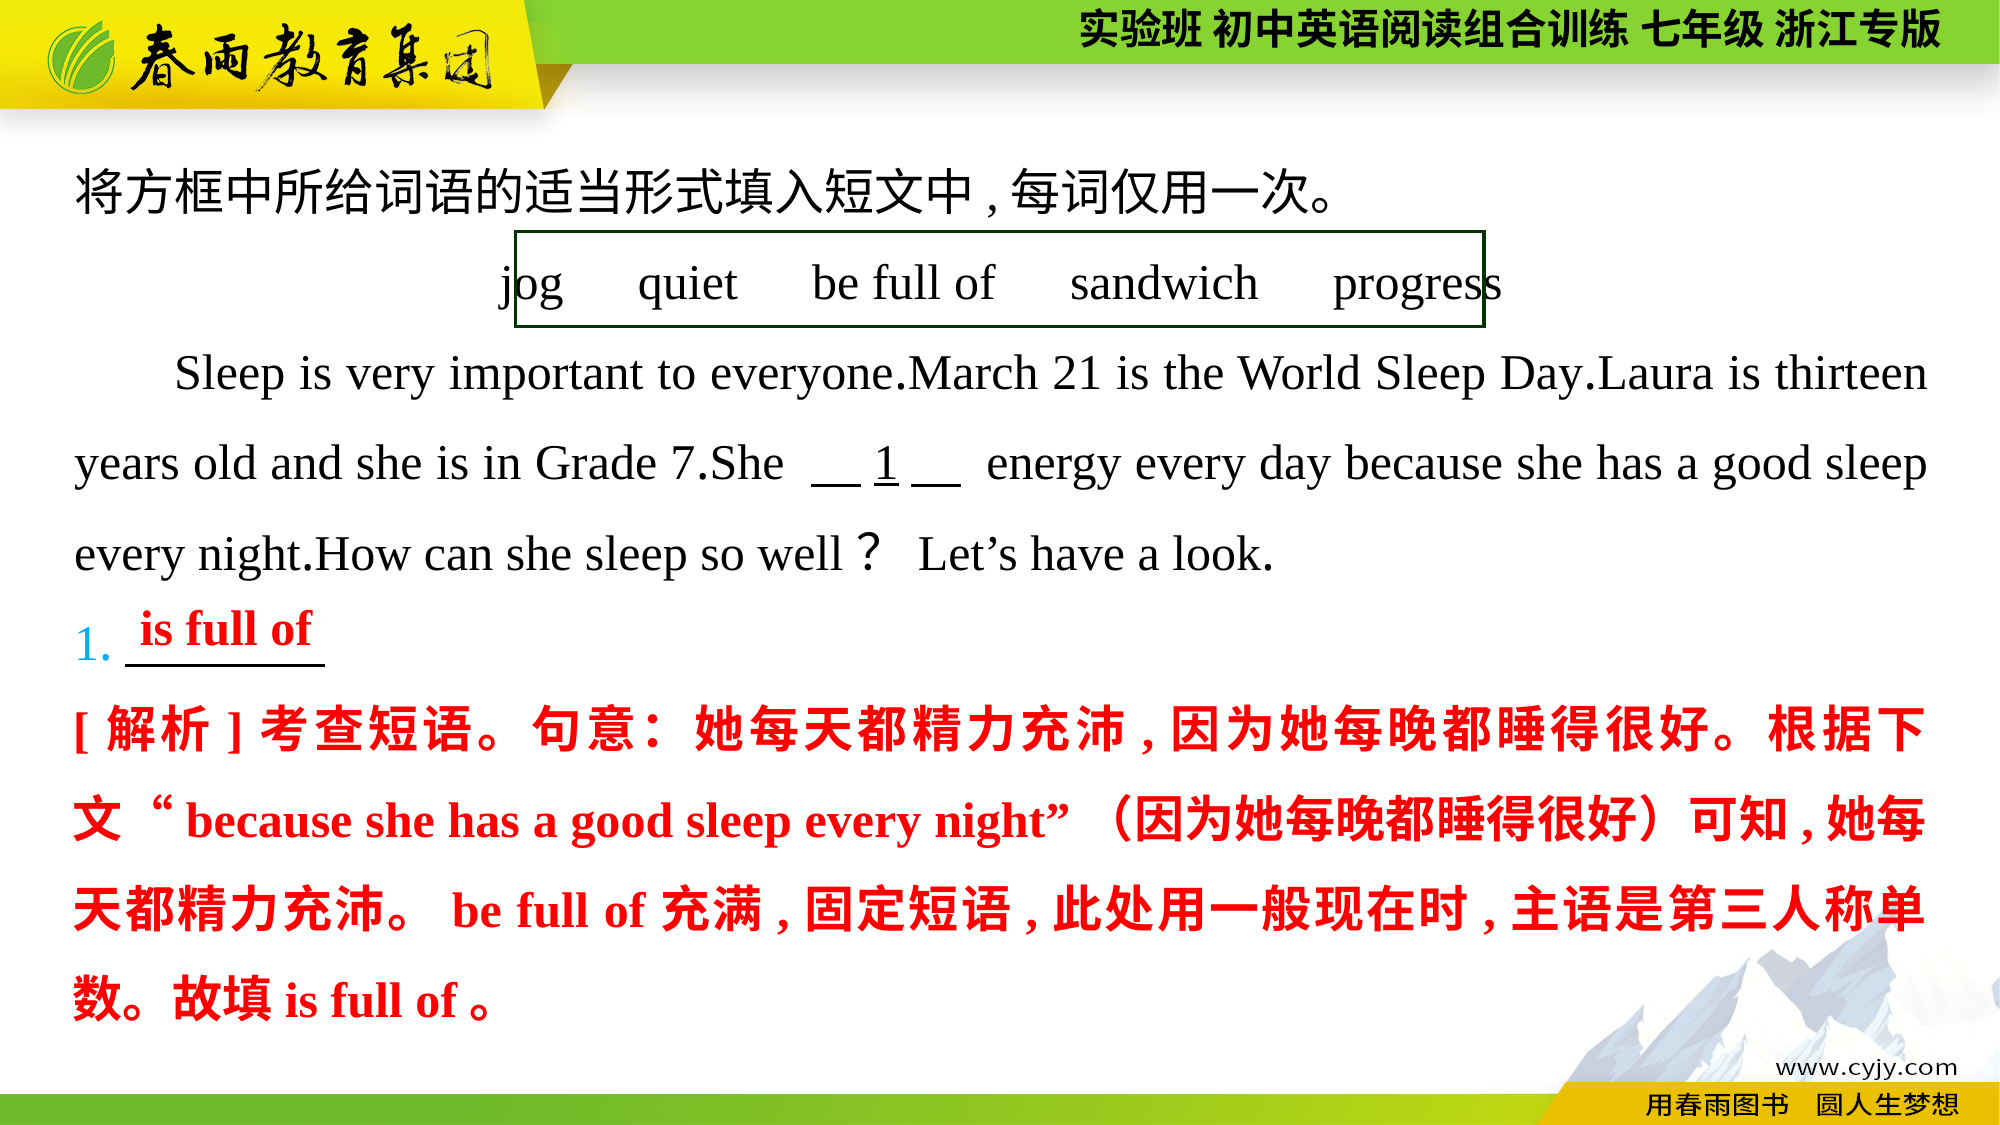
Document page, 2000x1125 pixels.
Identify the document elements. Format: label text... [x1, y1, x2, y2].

list 将方框中所给词语的适当形式填入短文中,每词仅用一次。 jog quiet be full of sandwich progress Sleep is very important to everyone.March 21 is the World Sleep Day.Laura is thirteen years old and she is in Grade 7.She 1 energy every day because she has a good sleep every night.How can she sleep so well？Let’s have a look. 1. . [59, 122, 1944, 683]
picture [0, 0, 2000, 1125]
text_box [解析]考查短语。句意：她每天都精力充沛,因为她每晚都睡得很好。根据下文“because she has a good sleep every night”（因为她每晚都睡得很好）可知,她每天都精力充沛。be full of充满,固定短语,此处用一般现在时,主语是第三人称单数。故填is full of。 [58, 660, 1942, 1036]
text_box is full of [125, 587, 328, 660]
text_box [515, 231, 1485, 327]
